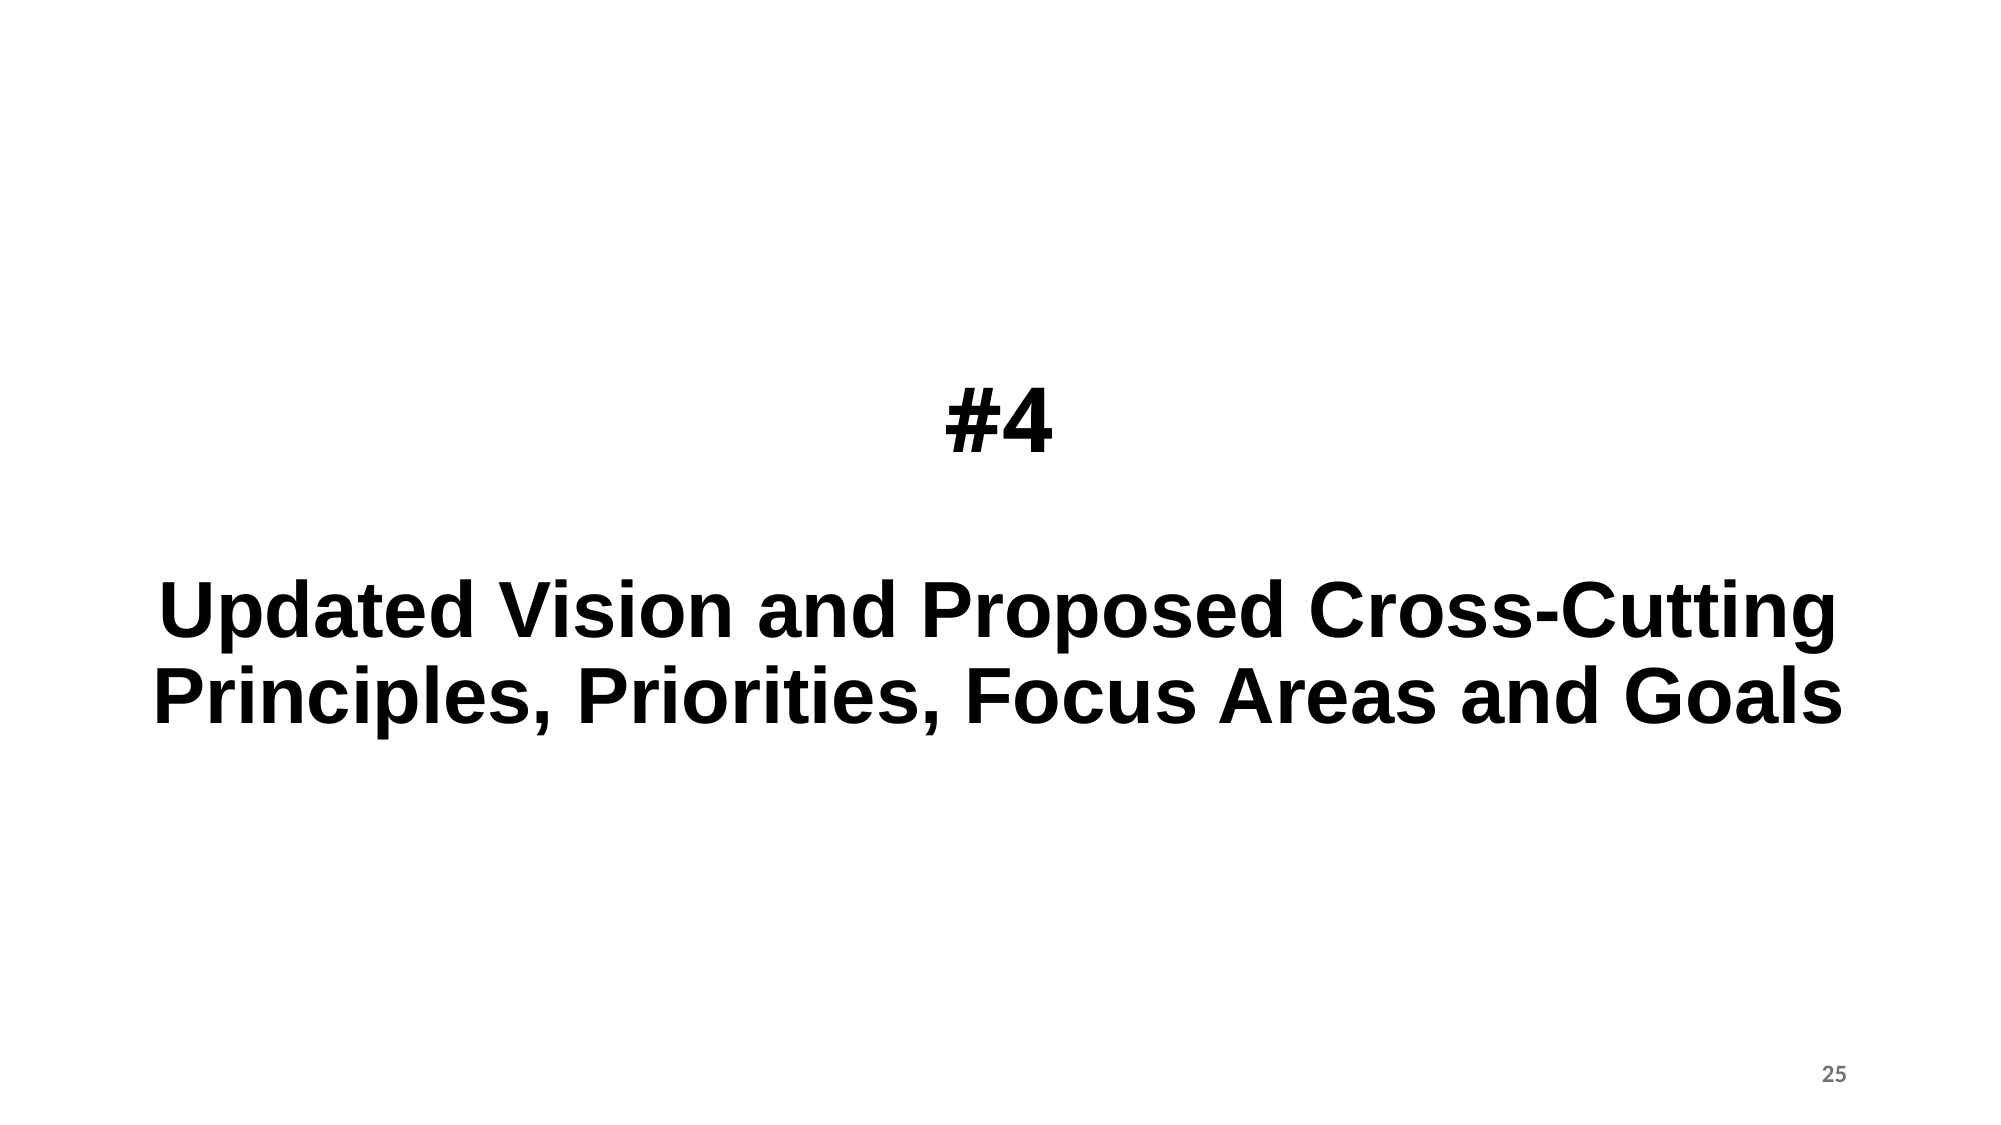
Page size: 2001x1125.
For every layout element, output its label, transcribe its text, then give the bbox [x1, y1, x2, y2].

slide_number 25 [1412, 1042, 1863, 1103]
title #4 Updated Vision and Proposed Cross-Cutting Principles, Priorities, Focus Areas and Goals [136, 187, 1862, 749]
